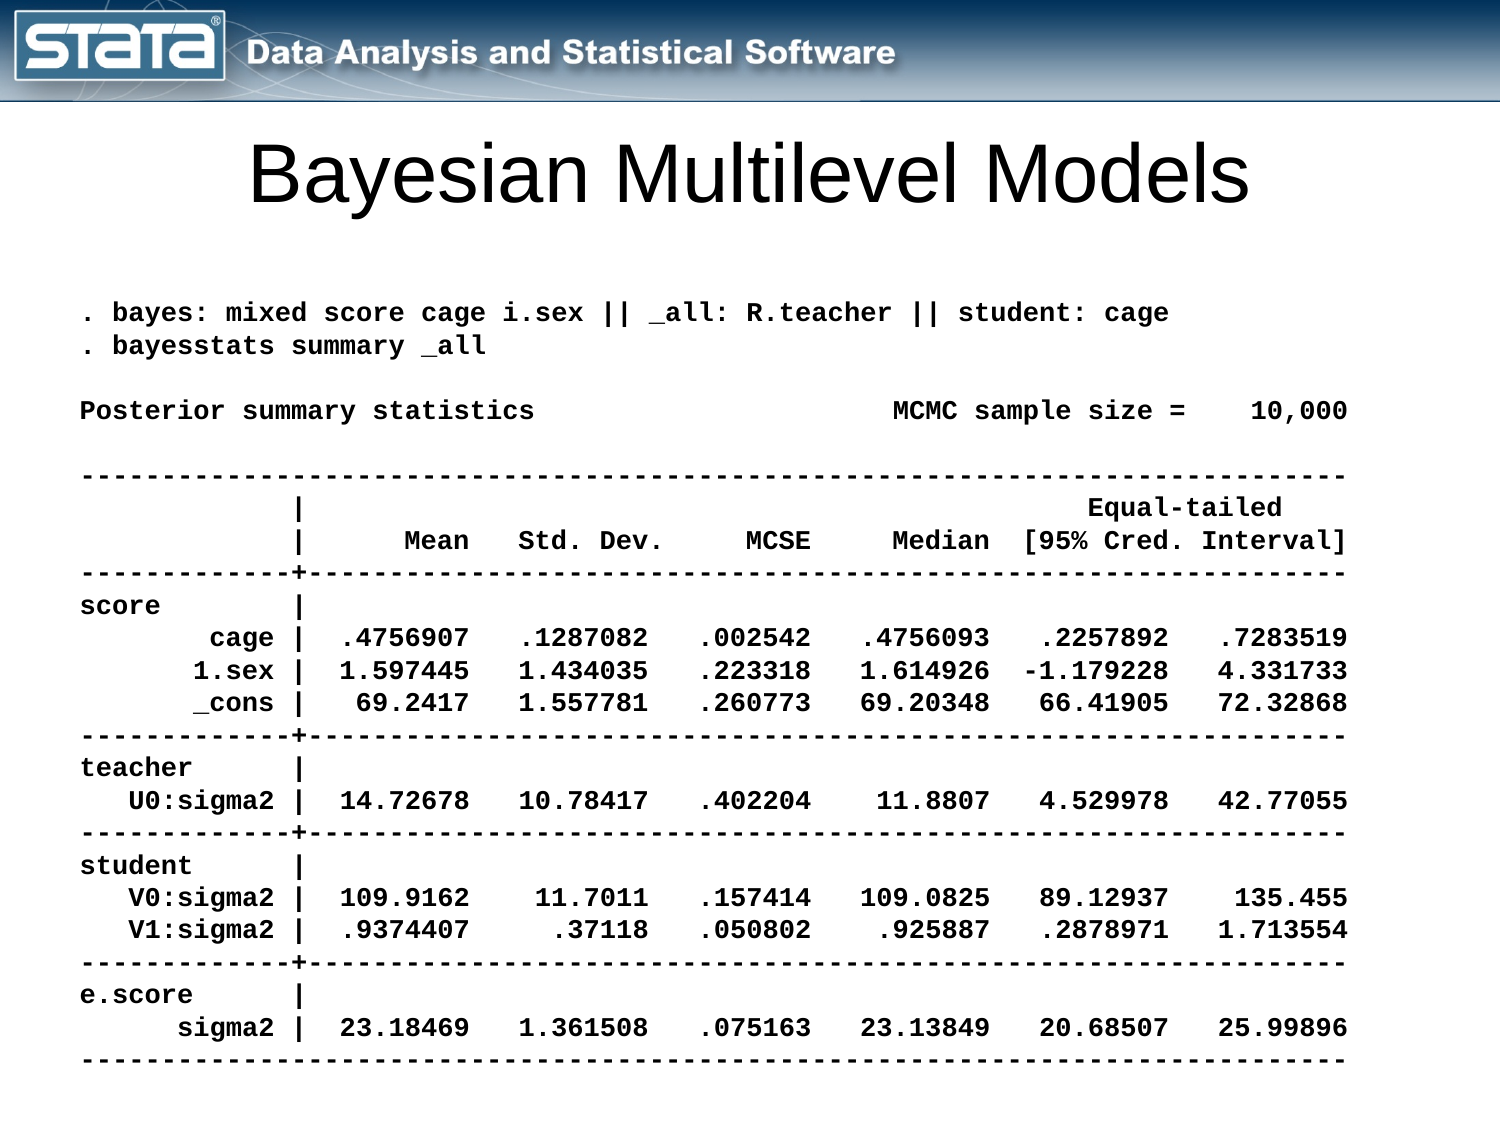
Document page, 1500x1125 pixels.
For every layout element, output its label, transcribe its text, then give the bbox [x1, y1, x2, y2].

picture [0, 0, 1500, 102]
title Bayesian Multilevel Models [0, 109, 1500, 238]
text_box . bayes: mixed score cage i.sex || _all: R.teacher || student: cage . bayesstats summary _all Posterior summary statistics MCMC sample size = 10,000 ------------------------------------------------------------------------------ | Equal-tailed | Mean Std. Dev. MCSE Median [95% Cred. Interval] -------------+---------------------------------------------------------------- score | cage | .4756907 .1287082 .002542 .4756093 .2257892 .7283519 1.sex | 1.597445 1.434035 .223318 1.614926 -1.179228 4.331733 _cons | 69.2417 1.557781 .260773 69.20348 66.41905 72.32868 -------------+---------------------------------------------------------------- teacher | U0:sigma2 | 14.72678 10.78417 .402204 11.8807 4.529978 42.77055 -------------+---------------------------------------------------------------- student | V0:sigma2 | 109.9162 11.7011 .157414 109.0825 89.12937 135.455 V1:sigma2 | .9374407 .37118 .050802 .925887 .2878971 1.713554 -------------+---------------------------------------------------------------- e.score | sigma2 | 23.18469 1.361508 .075163 23.13849 20.68507 25.99896 ------------------------------------------------------------------------------ [64, 287, 1362, 1082]
